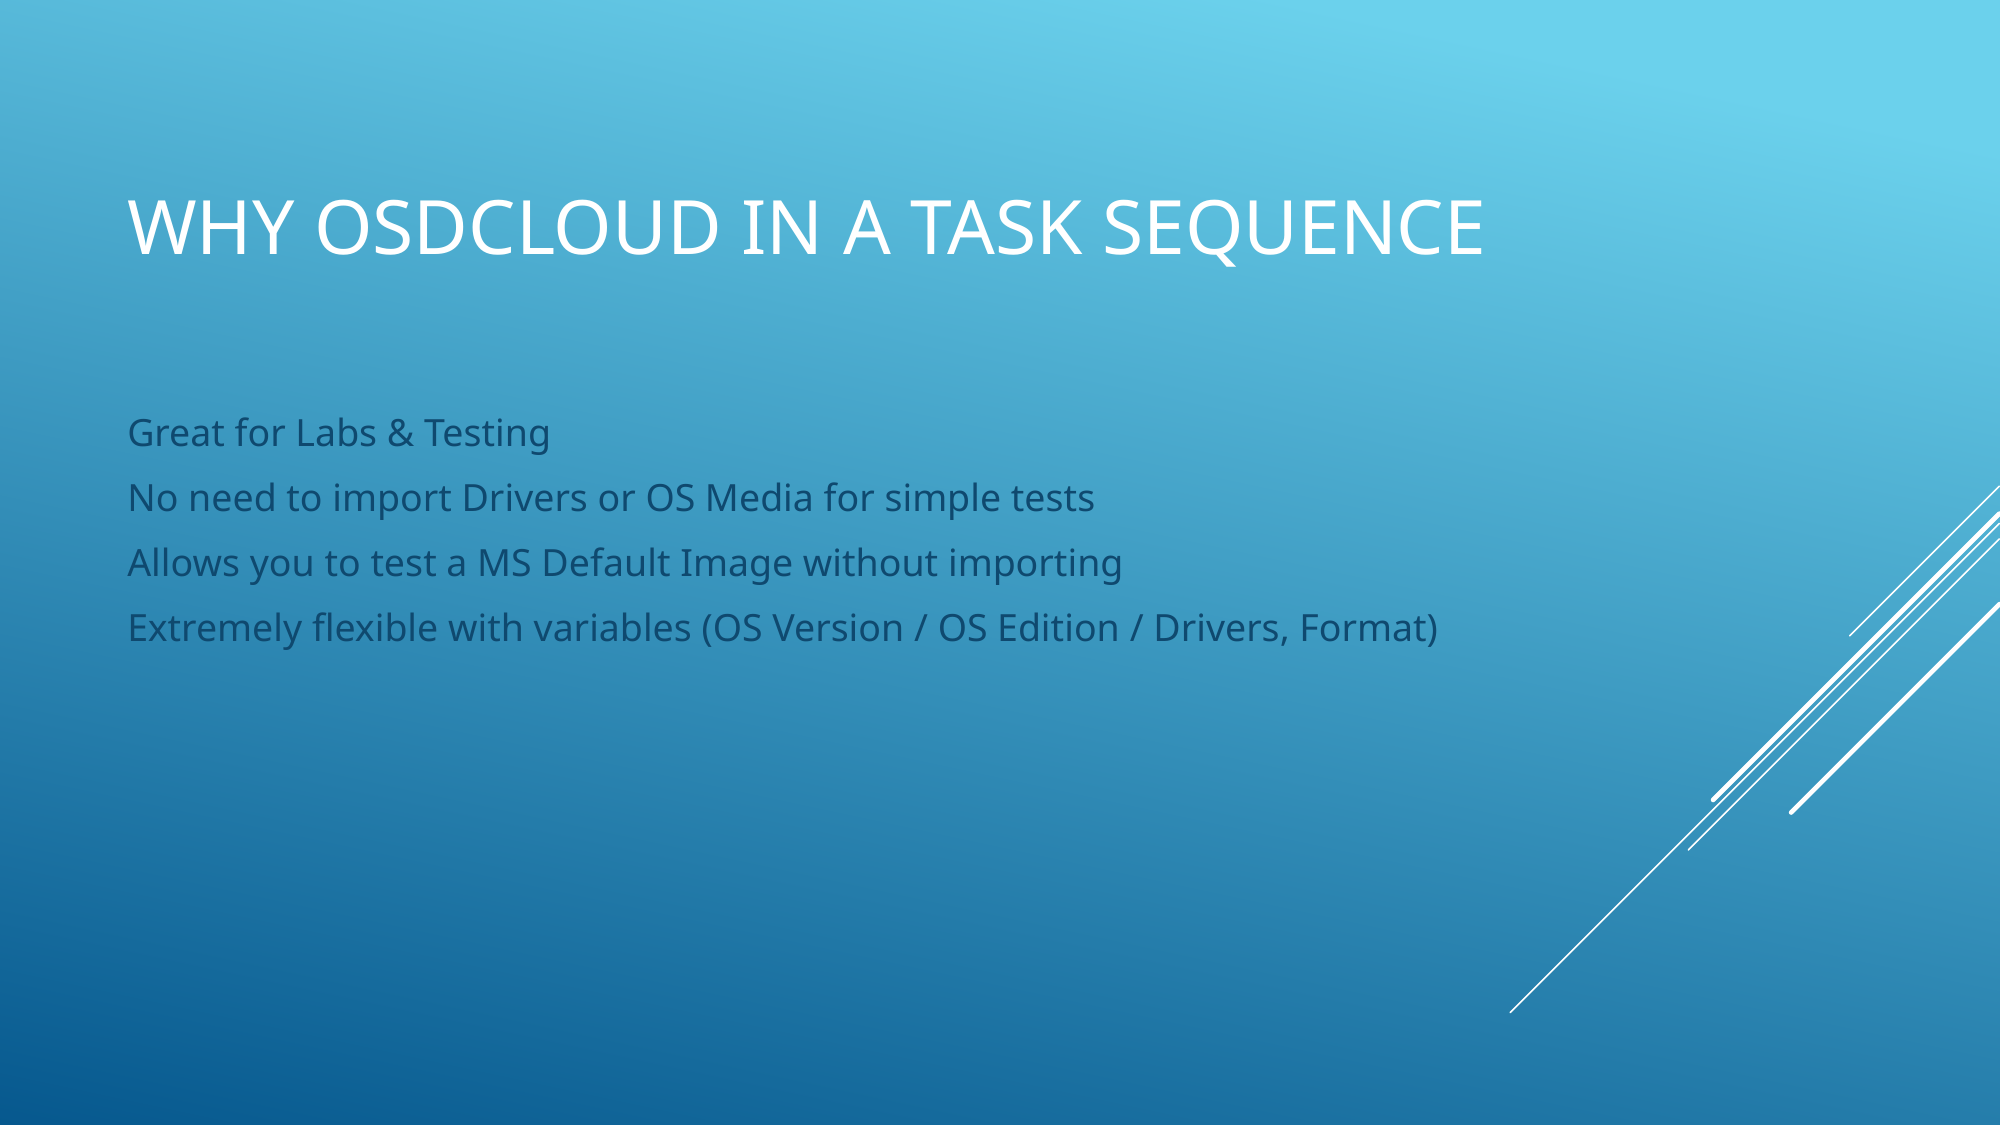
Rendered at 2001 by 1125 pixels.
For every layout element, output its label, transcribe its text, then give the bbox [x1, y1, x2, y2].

title Why OSDCloud in a Task Sequence [112, 141, 1751, 278]
list Great for Labs & Testing No need to import Drivers or OS Media for simple tests Allows you to test a MS Default Image without importing Extremely flexible with variables (OS Version / OS Edition / Drivers, Format) [112, 401, 1513, 984]
